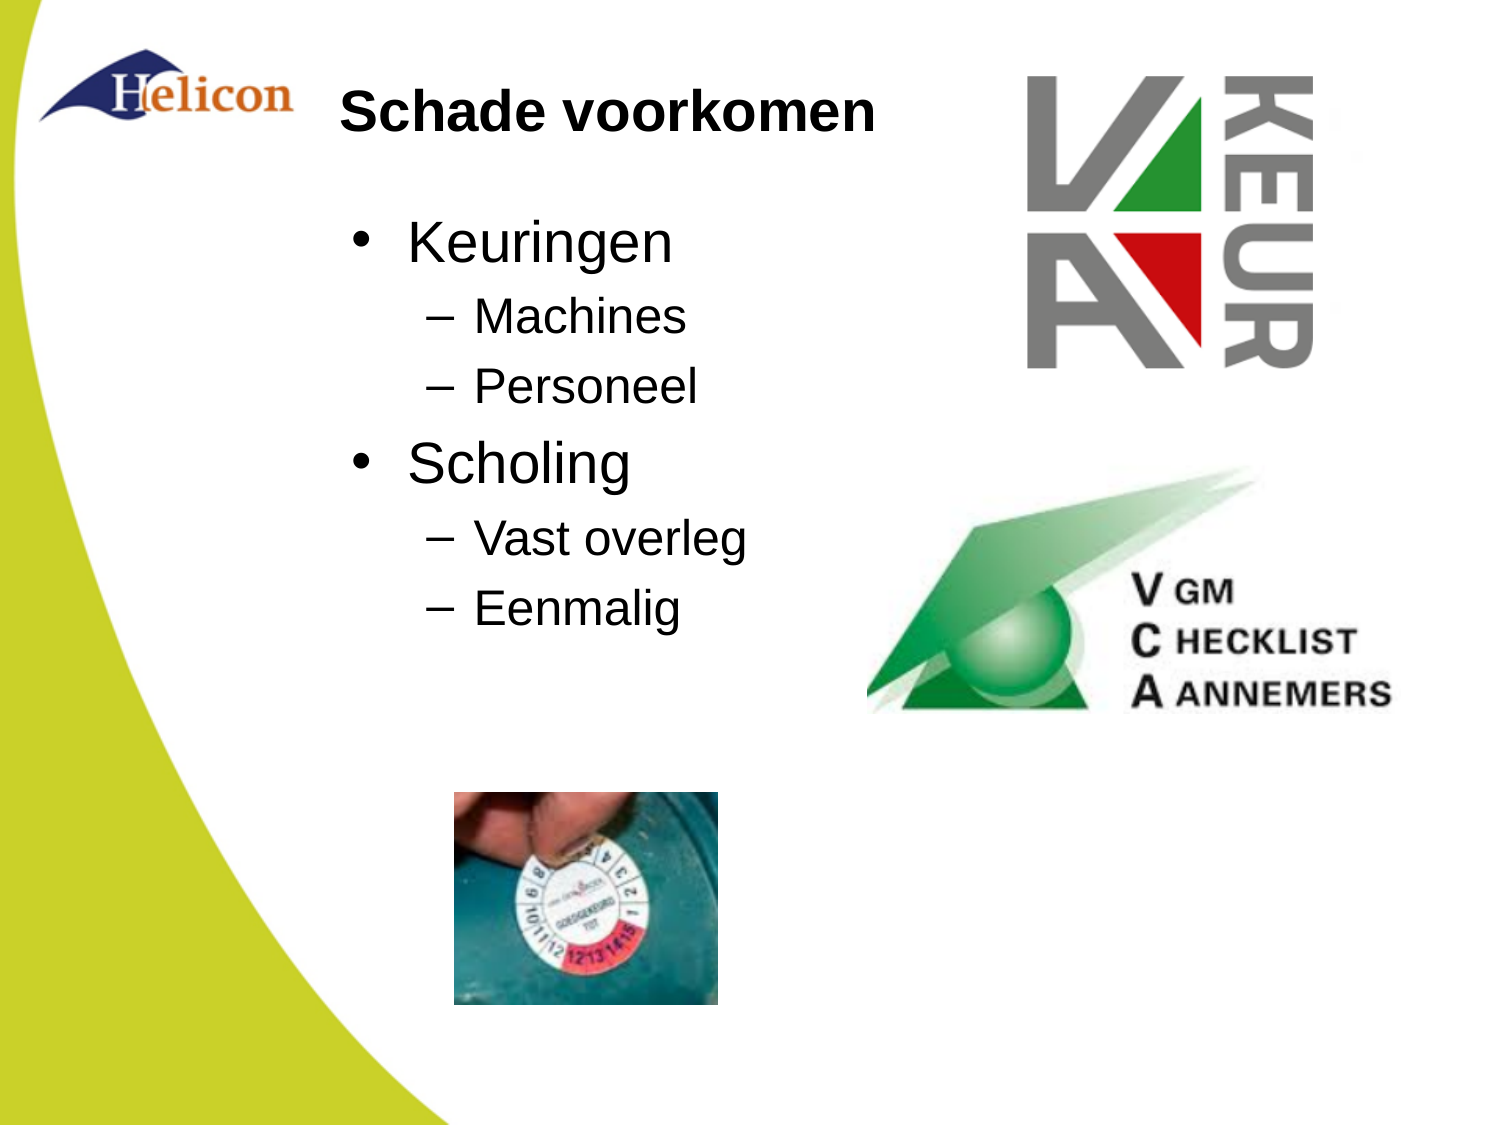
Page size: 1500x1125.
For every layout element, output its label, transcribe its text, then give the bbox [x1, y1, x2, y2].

picture [0, 0, 1500, 1125]
list Keuringen Machines Personeel Scholing Vast overleg Eenmalig [336, 196, 1425, 1005]
title Schade voorkomen [324, 54, 1415, 161]
